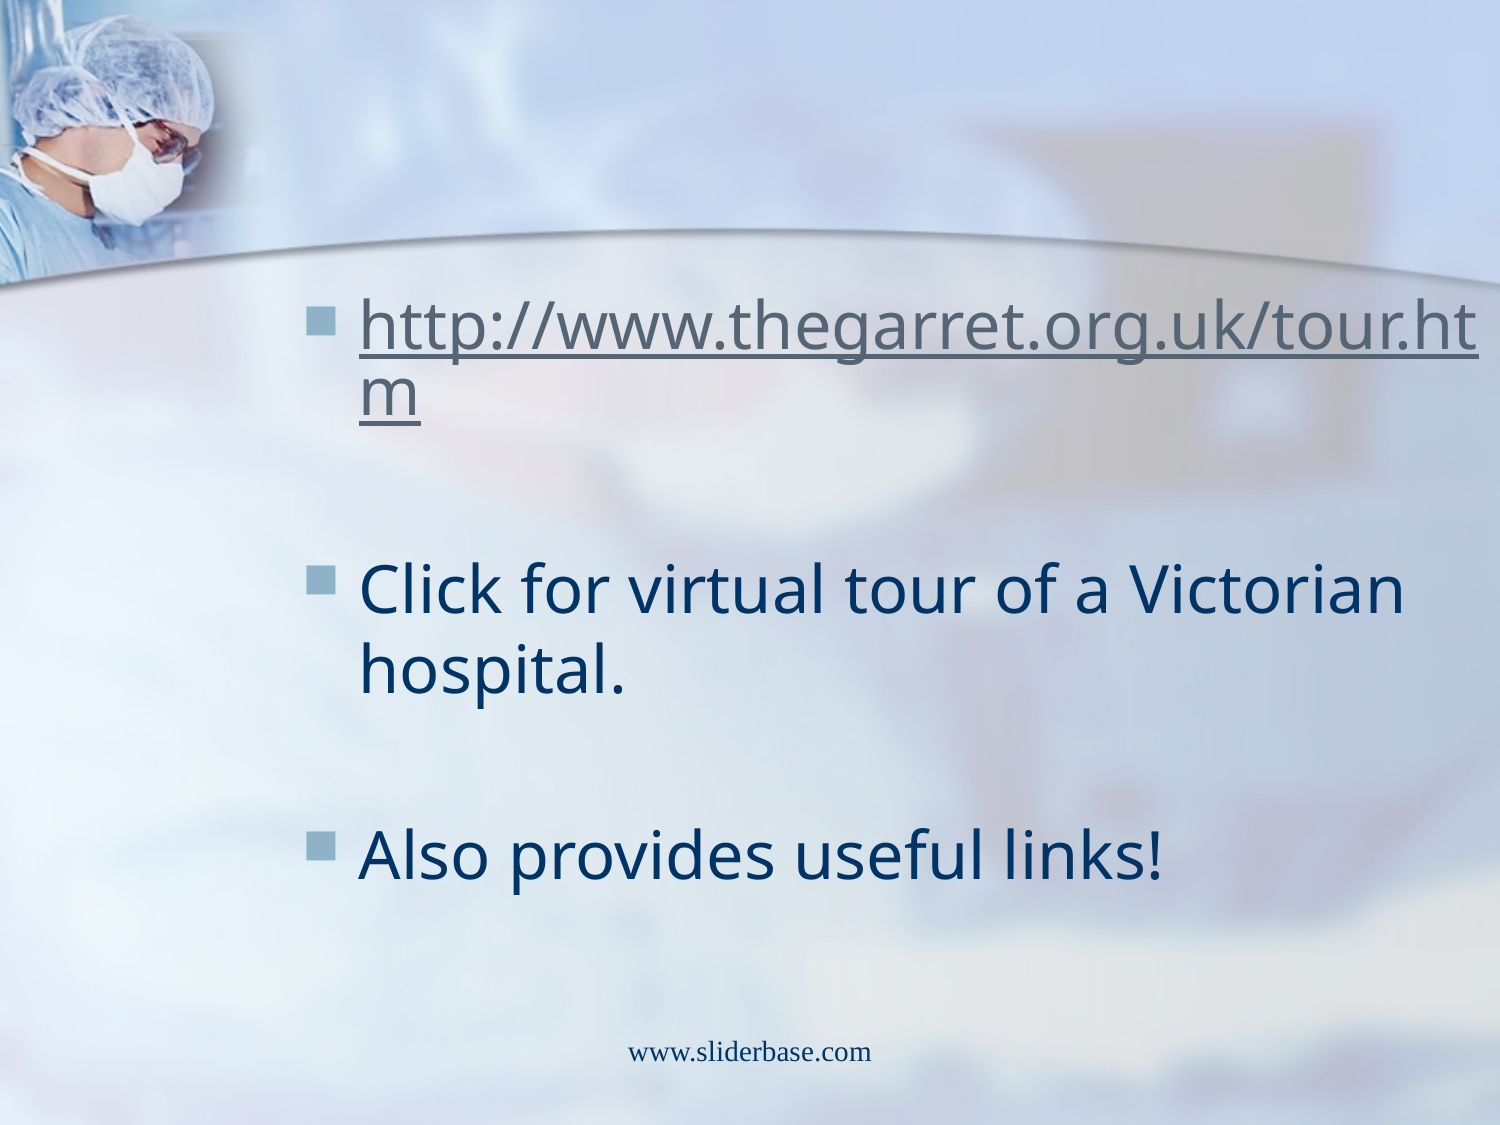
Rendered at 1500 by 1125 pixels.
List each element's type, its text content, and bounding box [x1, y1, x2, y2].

list http://www.thegarret.org.uk/tour.htm Click for virtual tour of a Victorian hospital. Also provides useful links! [287, 275, 1500, 1050]
footer www.sliderbase.com [512, 1024, 988, 1103]
picture [0, 0, 1500, 1125]
